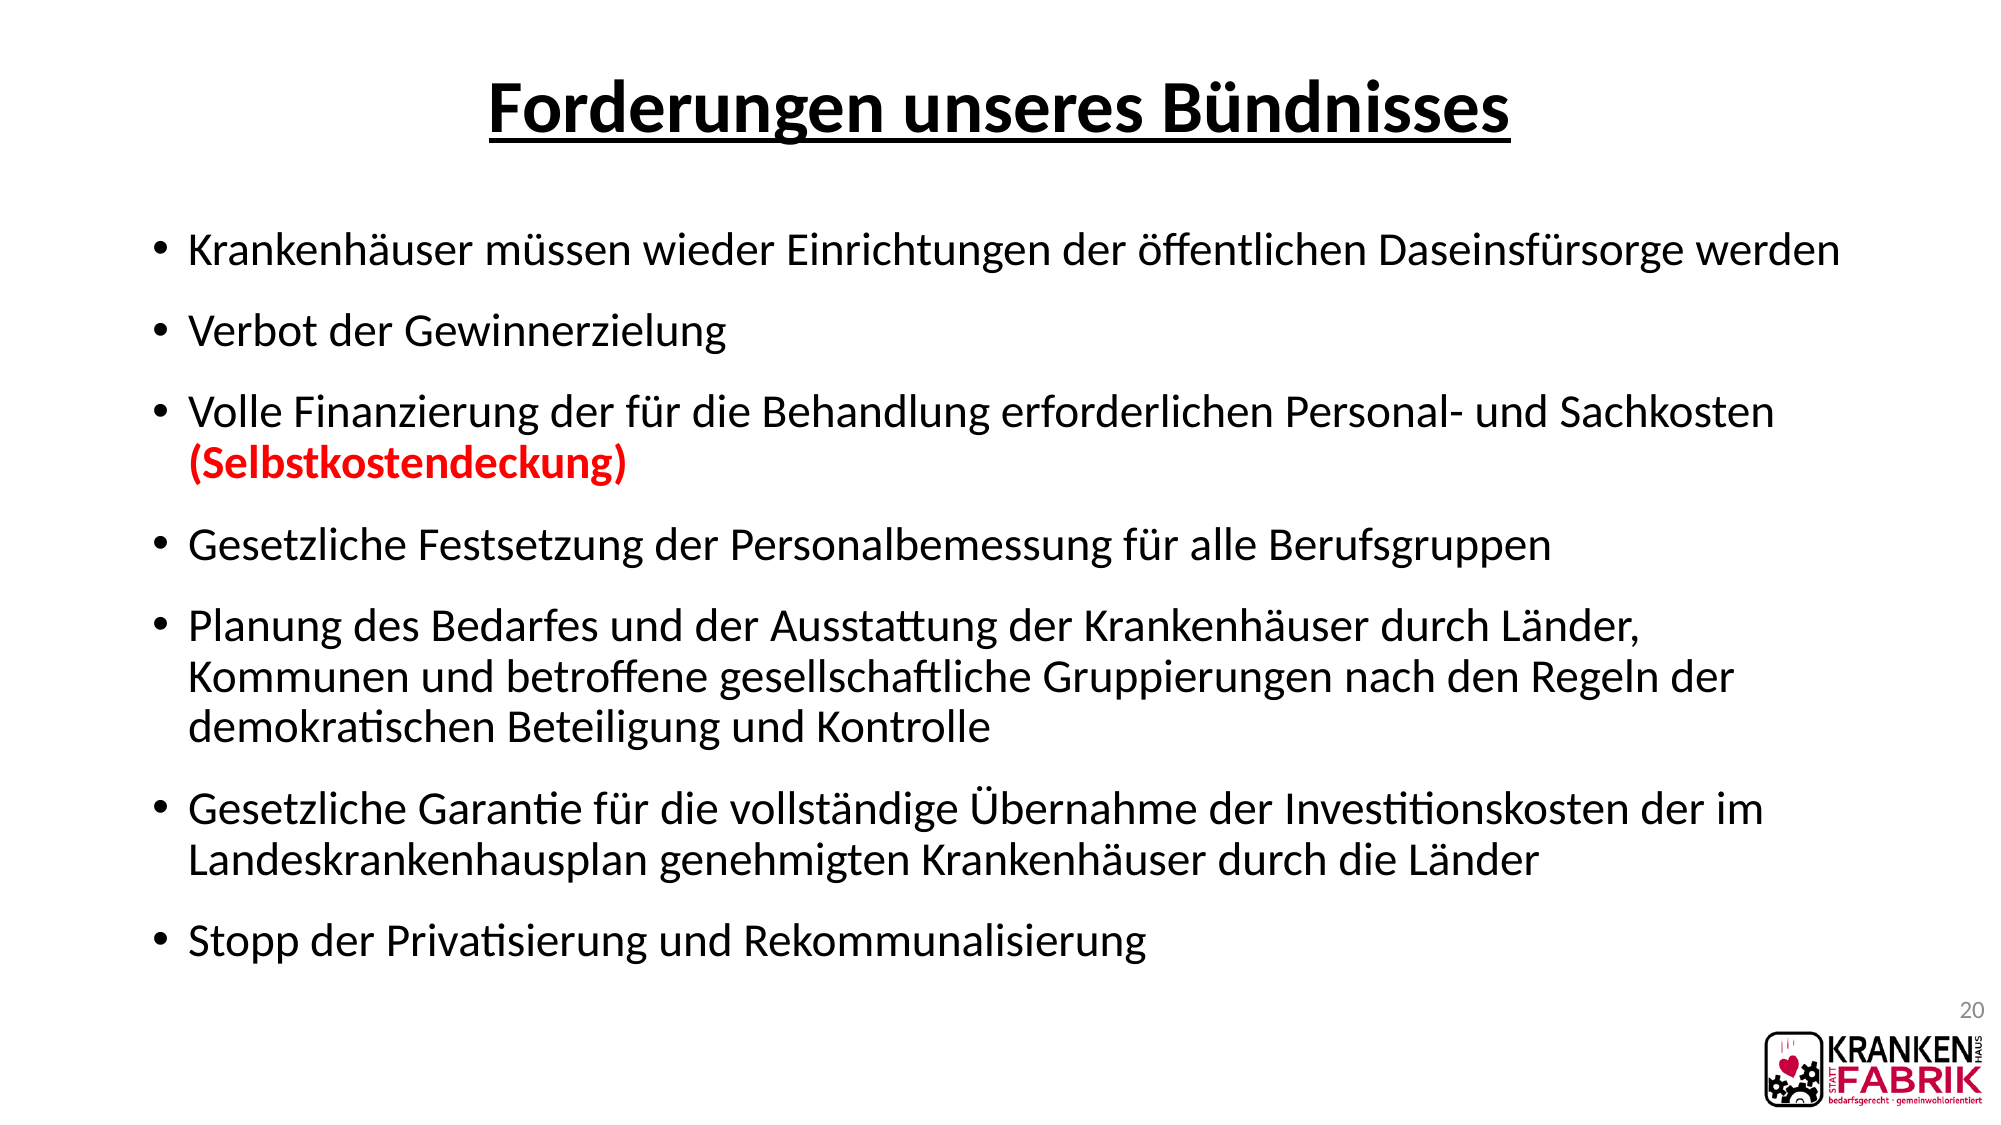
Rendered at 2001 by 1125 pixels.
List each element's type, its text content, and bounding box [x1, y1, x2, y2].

slide_number 20 [1550, 979, 2000, 1039]
list Krankenhäuser müssen wieder Einrichtungen der öffentlichen Daseinsfürsorge werden Verbot der Gewinnerzielung Volle Finanzierung der für die Behandlung erforderlichen Personal- und Sachkosten (Selbstkostendeckung) Gesetzliche Festsetzung der Personalbemessung für alle Berufsgruppen Planung des Bedarfes und der Ausstattung der Krankenhäuser durch Länder, Kommunen und betroffene gesellschaftliche Gruppierungen nach den Regeln der demokratischen Beteiligung und Kontrolle Gesetzliche Garantie für die vollständige Übernahme der Investitionskosten der im Landeskrankenhausplan genehmigten Krankenhäuser durch die Länder Stopp der Privatisierung und Rekommunalisierung [137, 217, 1863, 1014]
picture [1746, 1039, 2000, 1125]
title Forderungen unseres Bündnisses [137, 0, 1863, 217]
